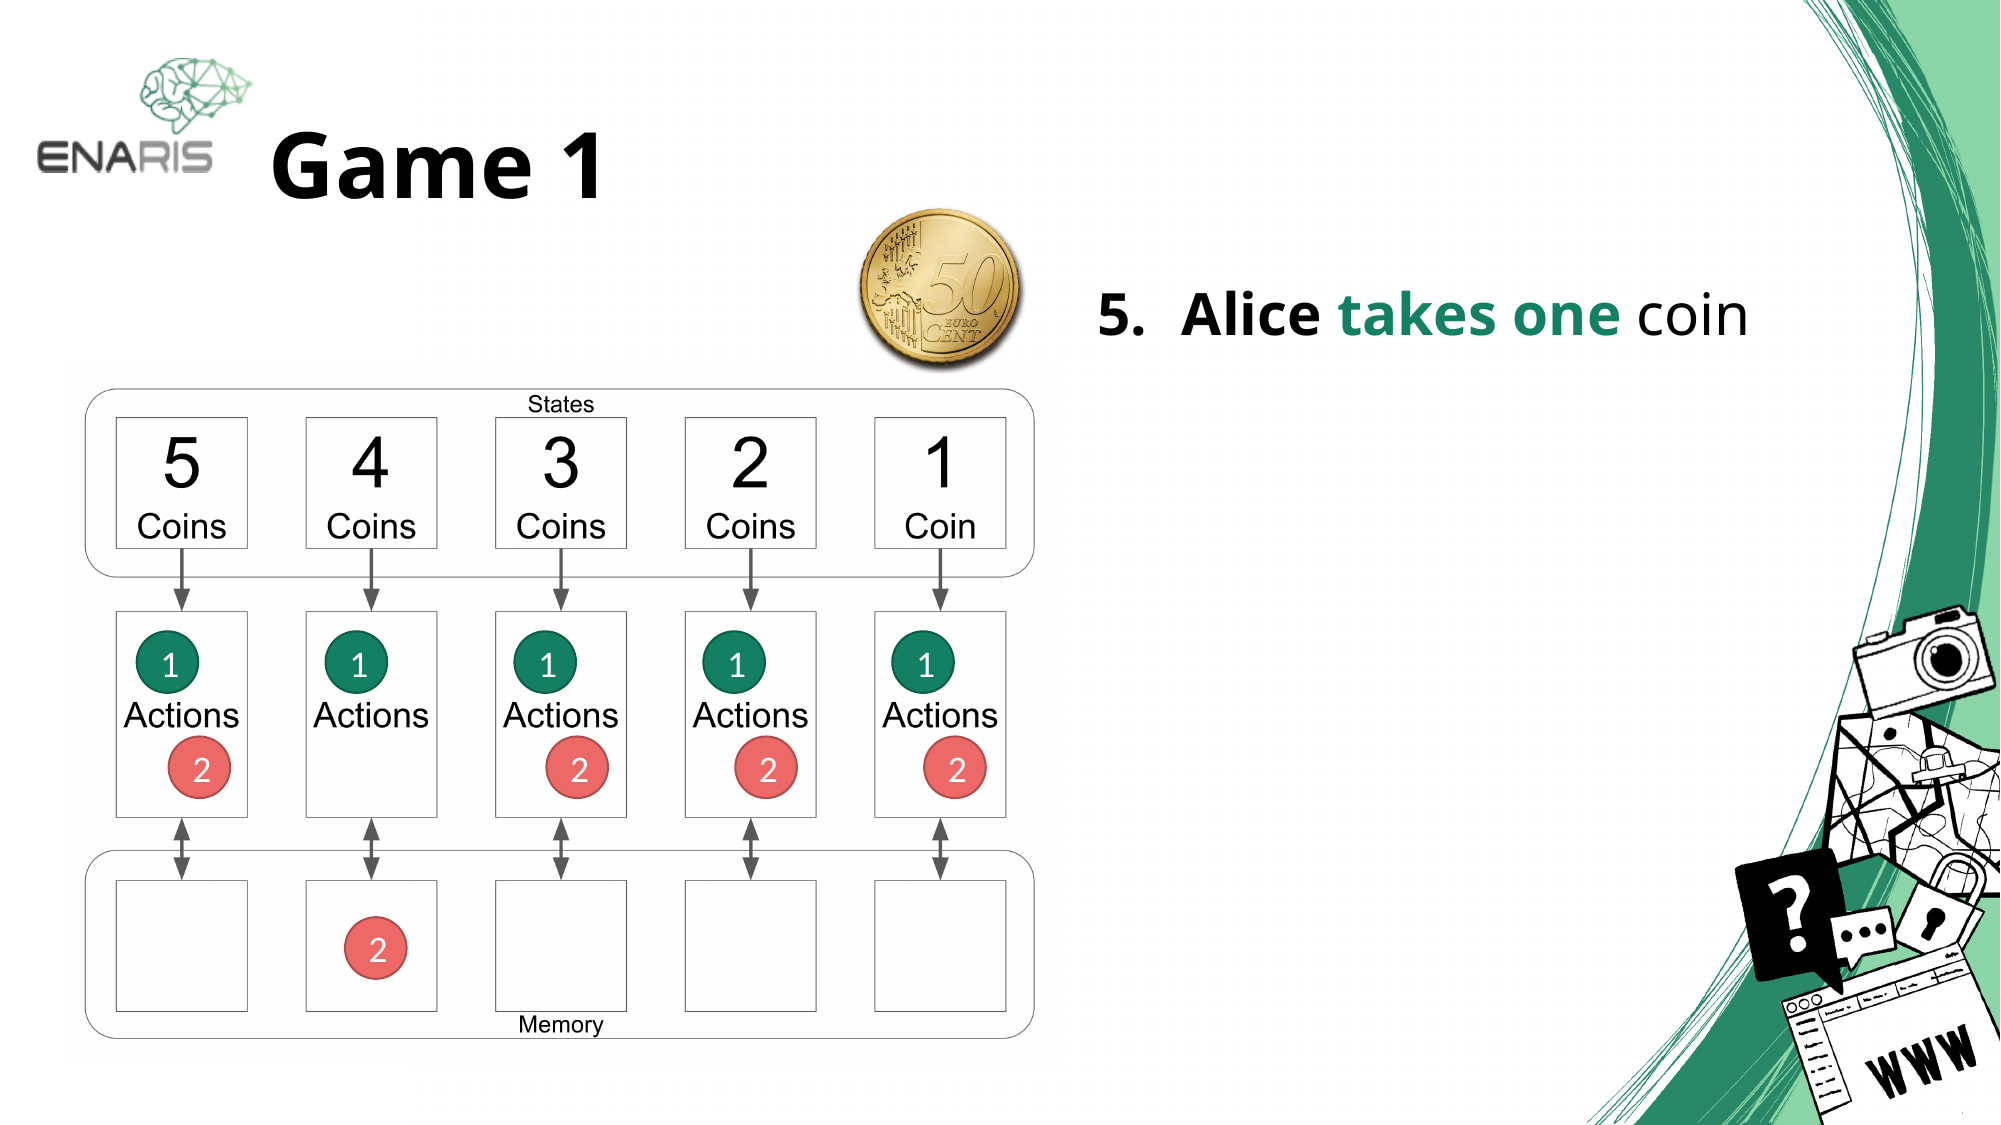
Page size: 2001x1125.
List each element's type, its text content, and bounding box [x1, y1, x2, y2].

picture [408, 0, 2000, 1125]
picture [37, 58, 254, 173]
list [63, 361, 1059, 1066]
text_box Alice takes one coin [1082, 277, 1869, 992]
title Game 1 [253, 59, 1863, 278]
